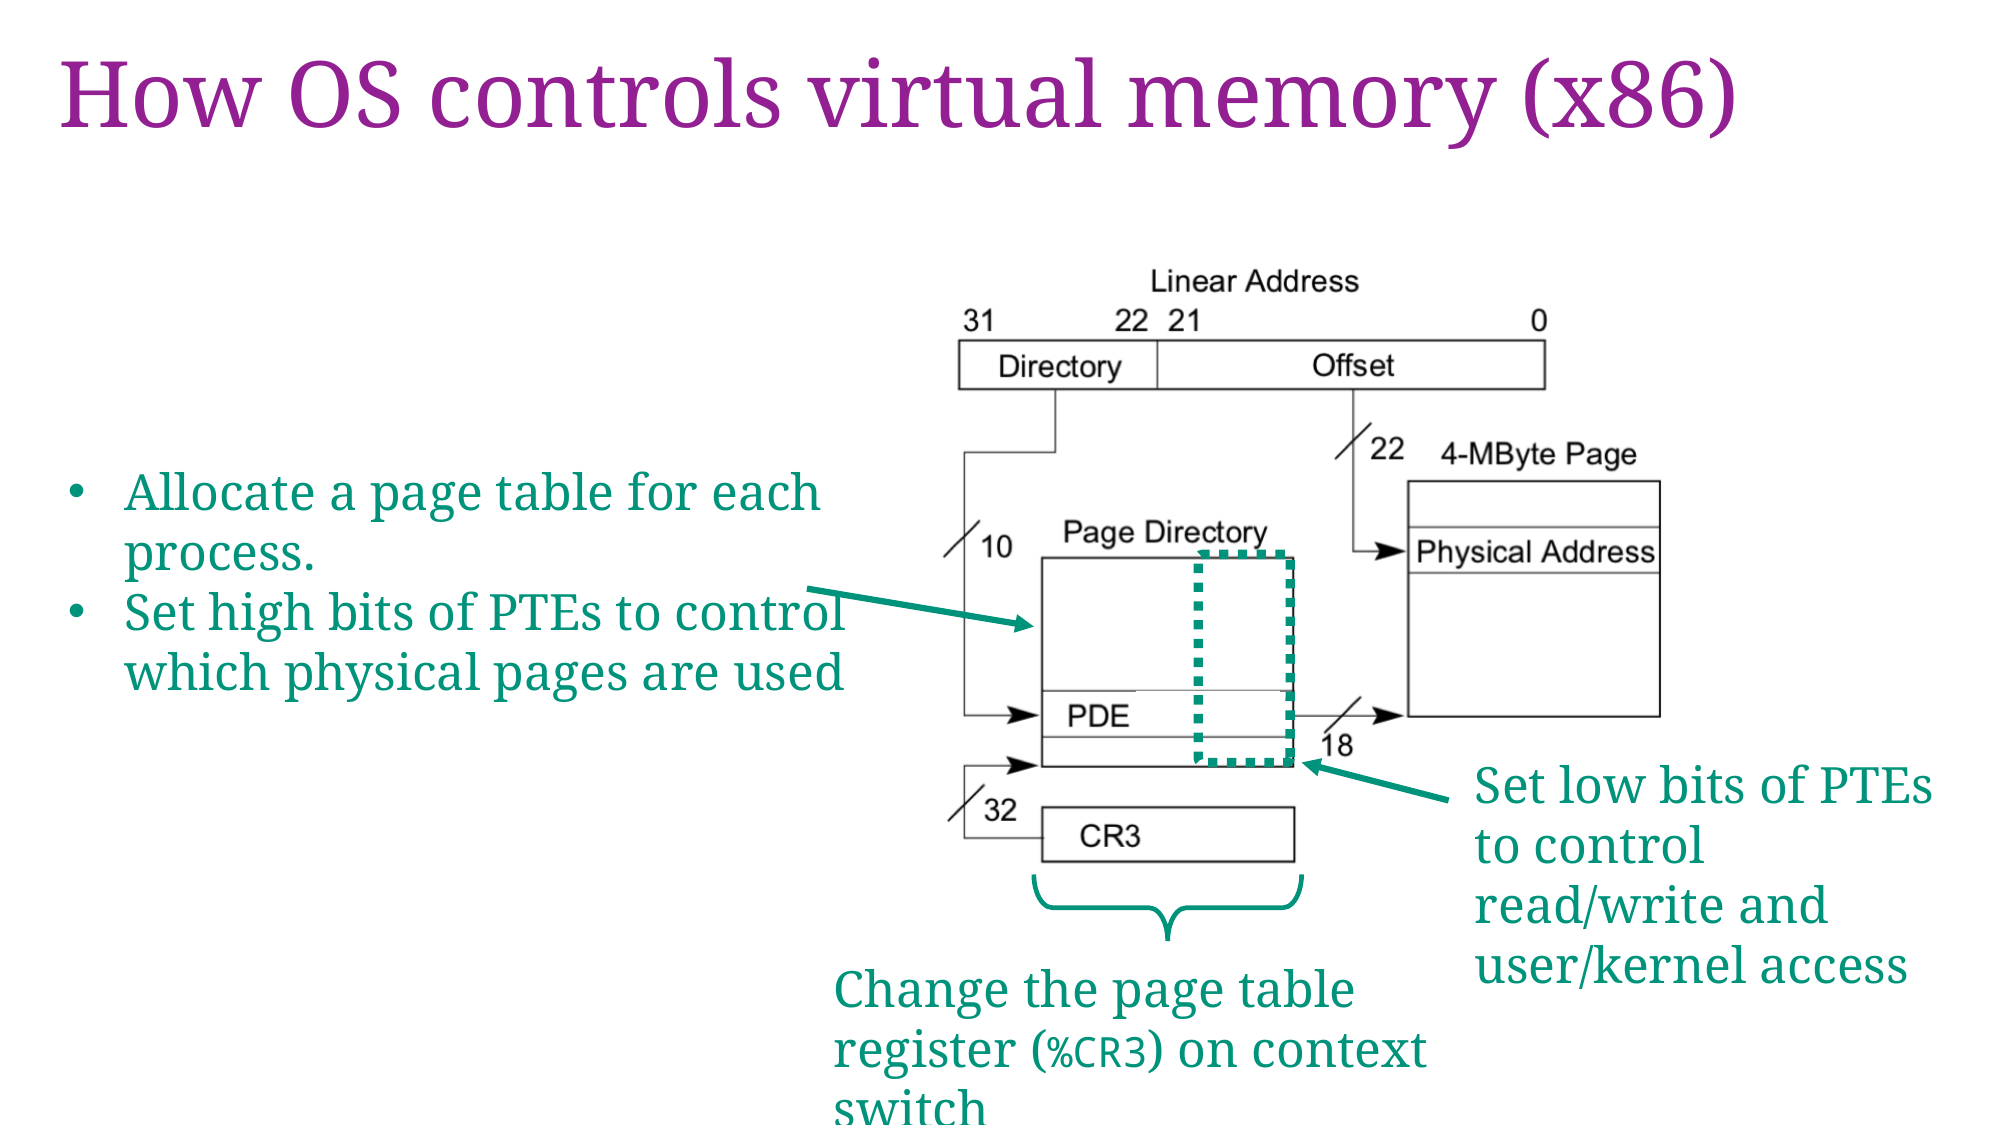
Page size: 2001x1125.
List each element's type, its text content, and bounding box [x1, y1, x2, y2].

text_box Change the page table register (%CR3) on context switch [819, 950, 1449, 1125]
picture [932, 248, 1671, 876]
text_box [1033, 876, 1303, 942]
text_box Allocate a page table for each process. Set high bits of PTEs to control which physical pages are used [53, 453, 893, 708]
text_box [806, 588, 1034, 627]
title How OS controls virtual memory (x86) [43, 25, 1953, 171]
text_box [1301, 762, 1449, 801]
text_box Set low bits of PTEs to control read/write and user/kernel access [1460, 745, 1983, 1001]
